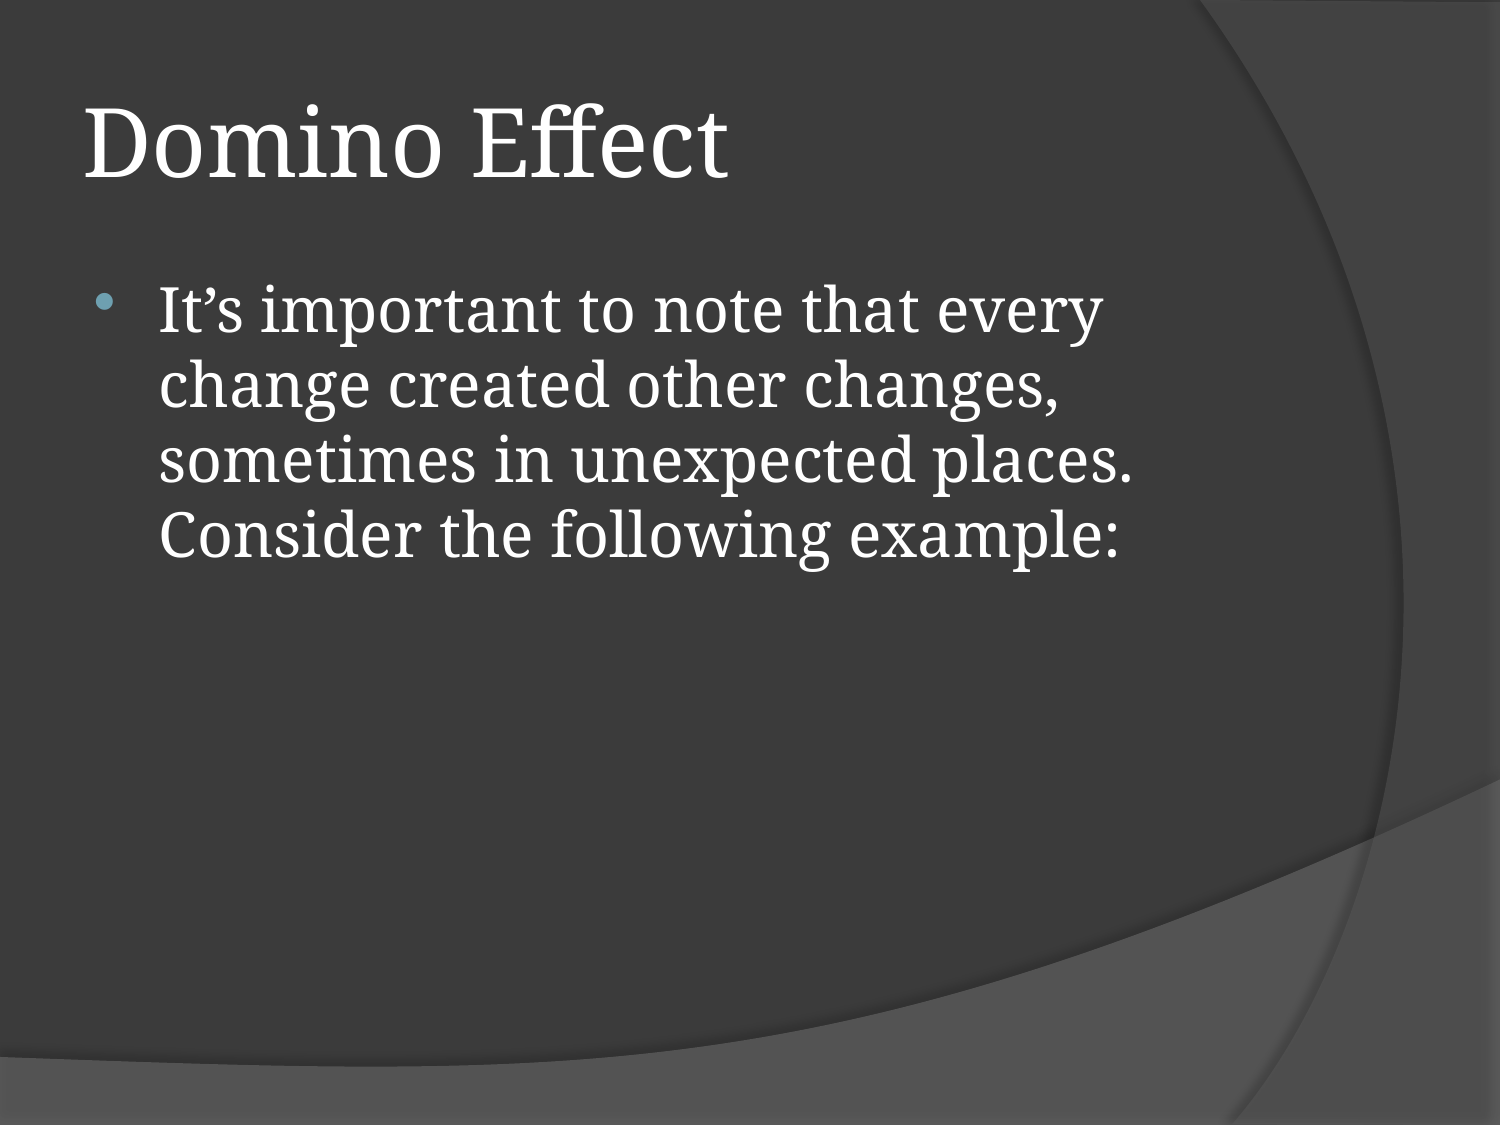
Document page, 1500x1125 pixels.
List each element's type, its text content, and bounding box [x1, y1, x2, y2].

list It’s important to note that every change created other changes, sometimes in unexpected places. Consider the following example: [75, 262, 1300, 1005]
title Domino Effect [75, 45, 1300, 233]
